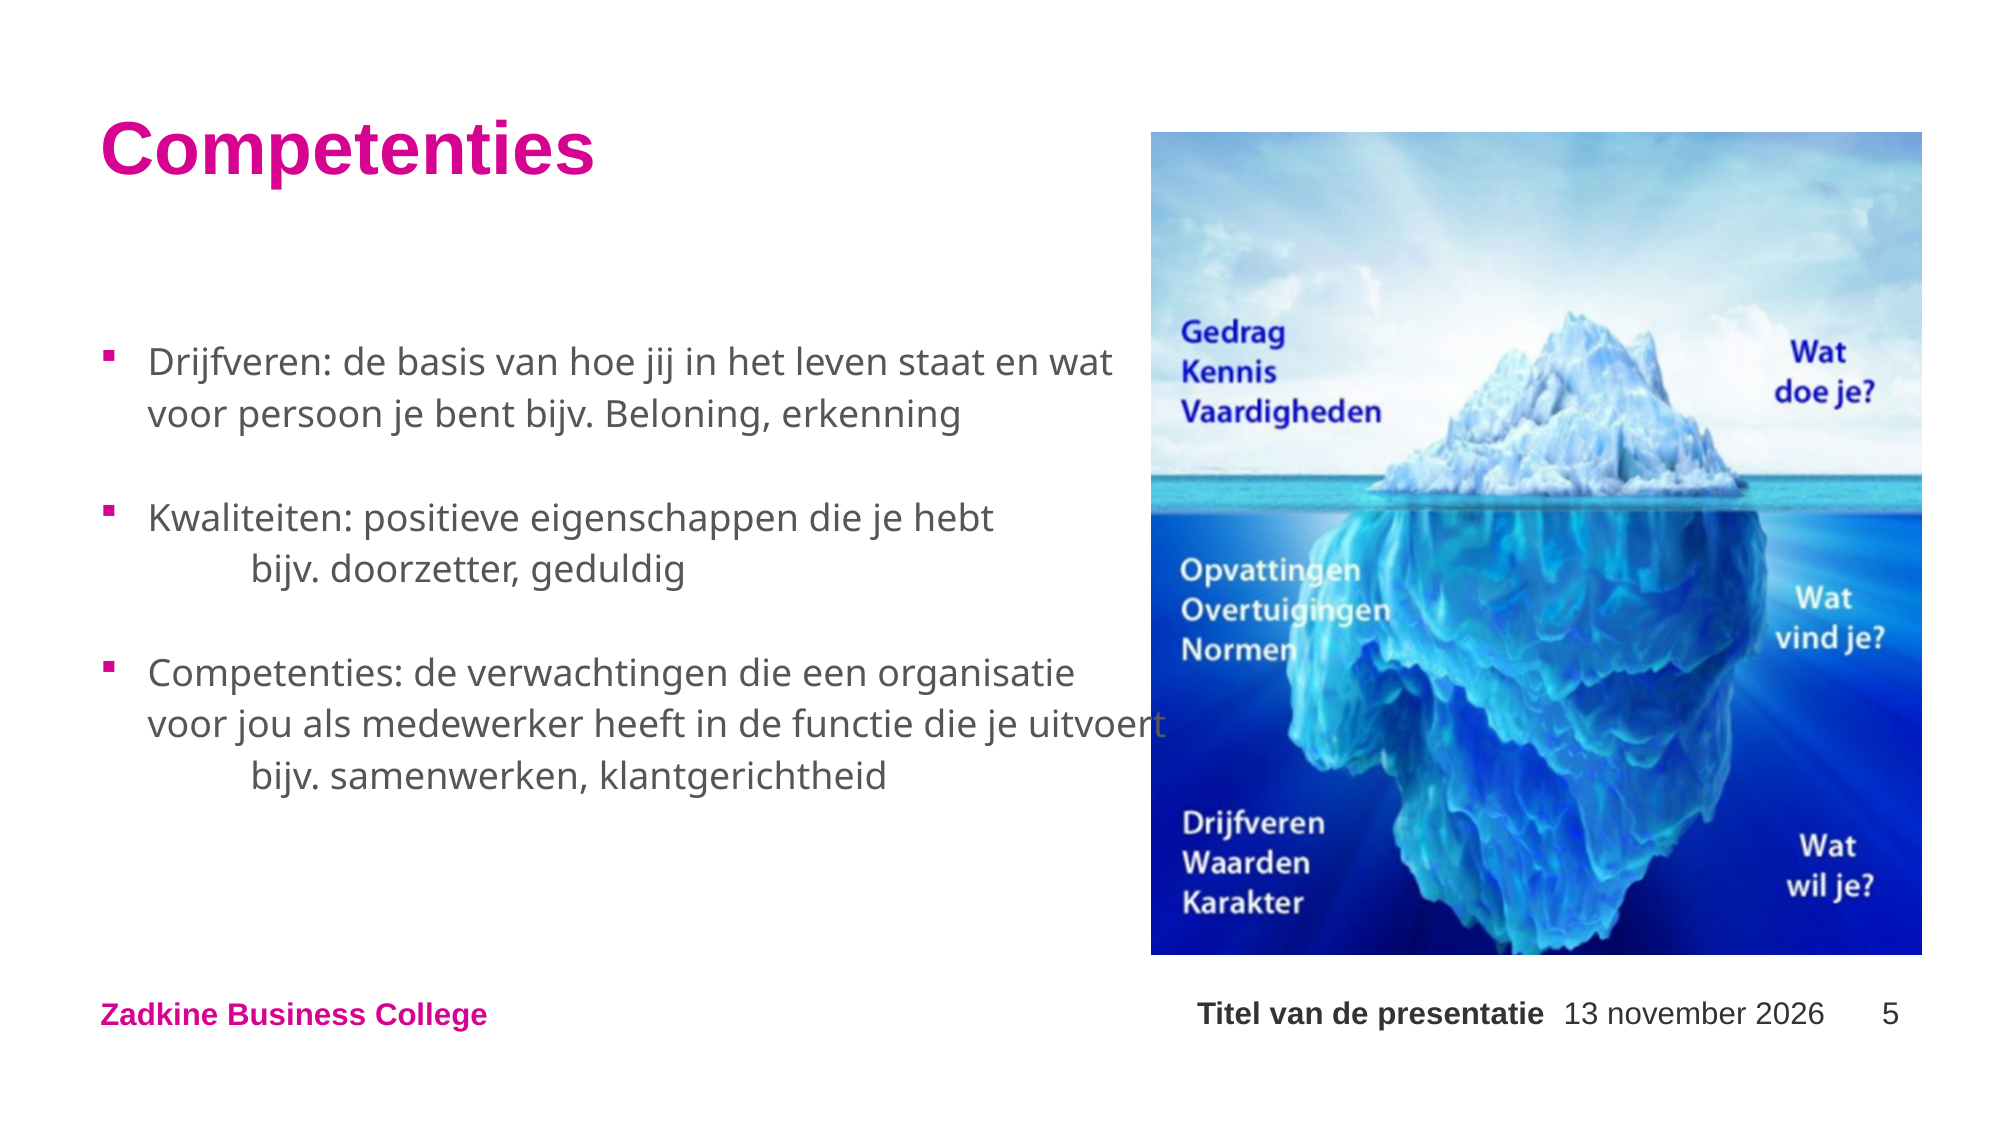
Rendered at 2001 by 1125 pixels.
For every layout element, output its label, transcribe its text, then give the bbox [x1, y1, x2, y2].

picture [1151, 132, 1922, 955]
footer Titel van de presentatie [870, 993, 1546, 1033]
list Drijfveren: de basis van hoe jij in het leven staat en wat voor persoon je bent bijv. Beloning, erkenning Kwaliteiten: positieve eigenschappen die je hebt bijv. doorzetter, geduldig Competenties: de verwachtingen die een organisatie voor jou als medewerker heeft in de functie die je uitvoert bijv. samenwerken, klantgerichtheid [100, 331, 1151, 917]
slide_number 5 [1825, 993, 1900, 1033]
title Competenties [100, 100, 1900, 190]
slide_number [1546, 993, 1825, 1033]
